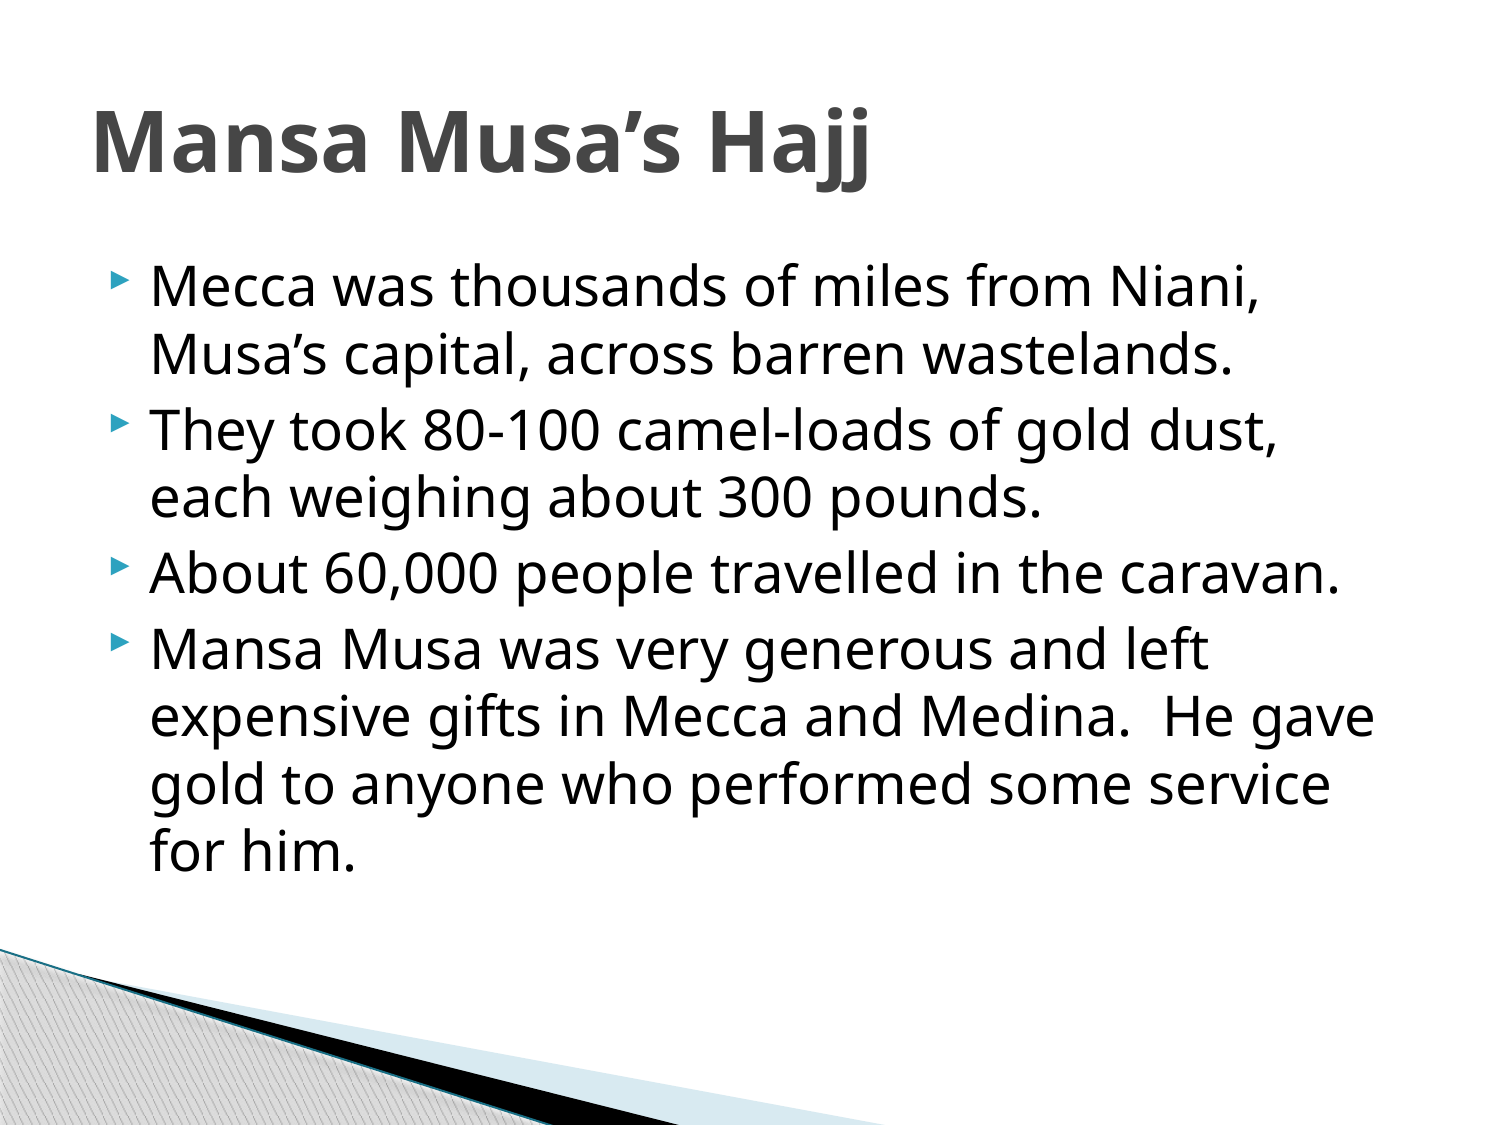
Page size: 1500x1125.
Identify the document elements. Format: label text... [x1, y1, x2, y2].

list Mecca was thousands of miles from Niani, Musa’s capital, across barren wastelands. They took 80-100 camel-loads of gold dust, each weighing about 300 pounds. About 60,000 people travelled in the caravan. Mansa Musa was very generous and left expensive gifts in Mecca and Medina. He gave gold to anyone who performed some service for him. [75, 243, 1425, 986]
title Mansa Musa’s Hajj [75, 45, 1425, 233]
